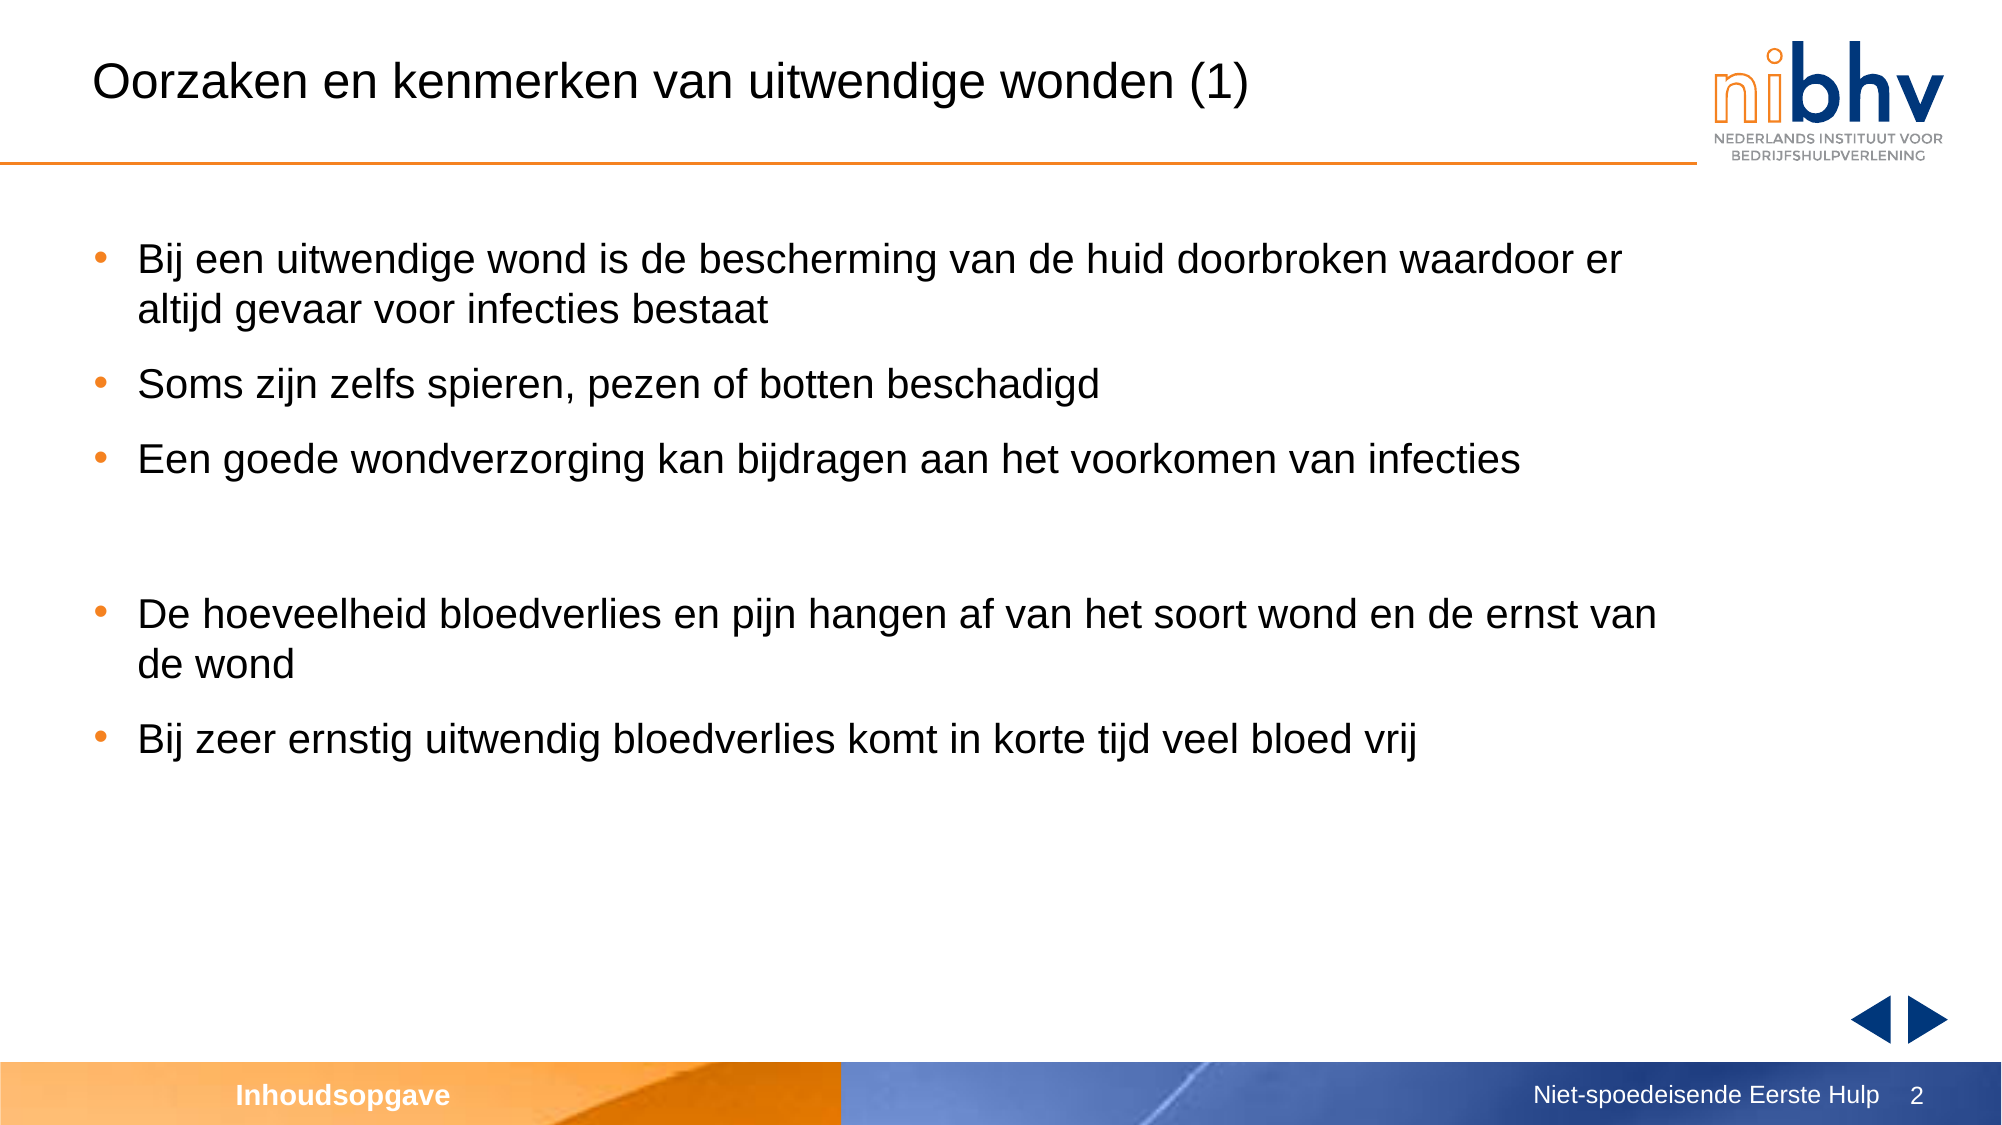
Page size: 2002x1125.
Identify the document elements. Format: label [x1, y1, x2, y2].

text_box [195, 1058, 473, 1125]
text_box [1838, 987, 1967, 1047]
text_box [0, 0, 2001, 1125]
